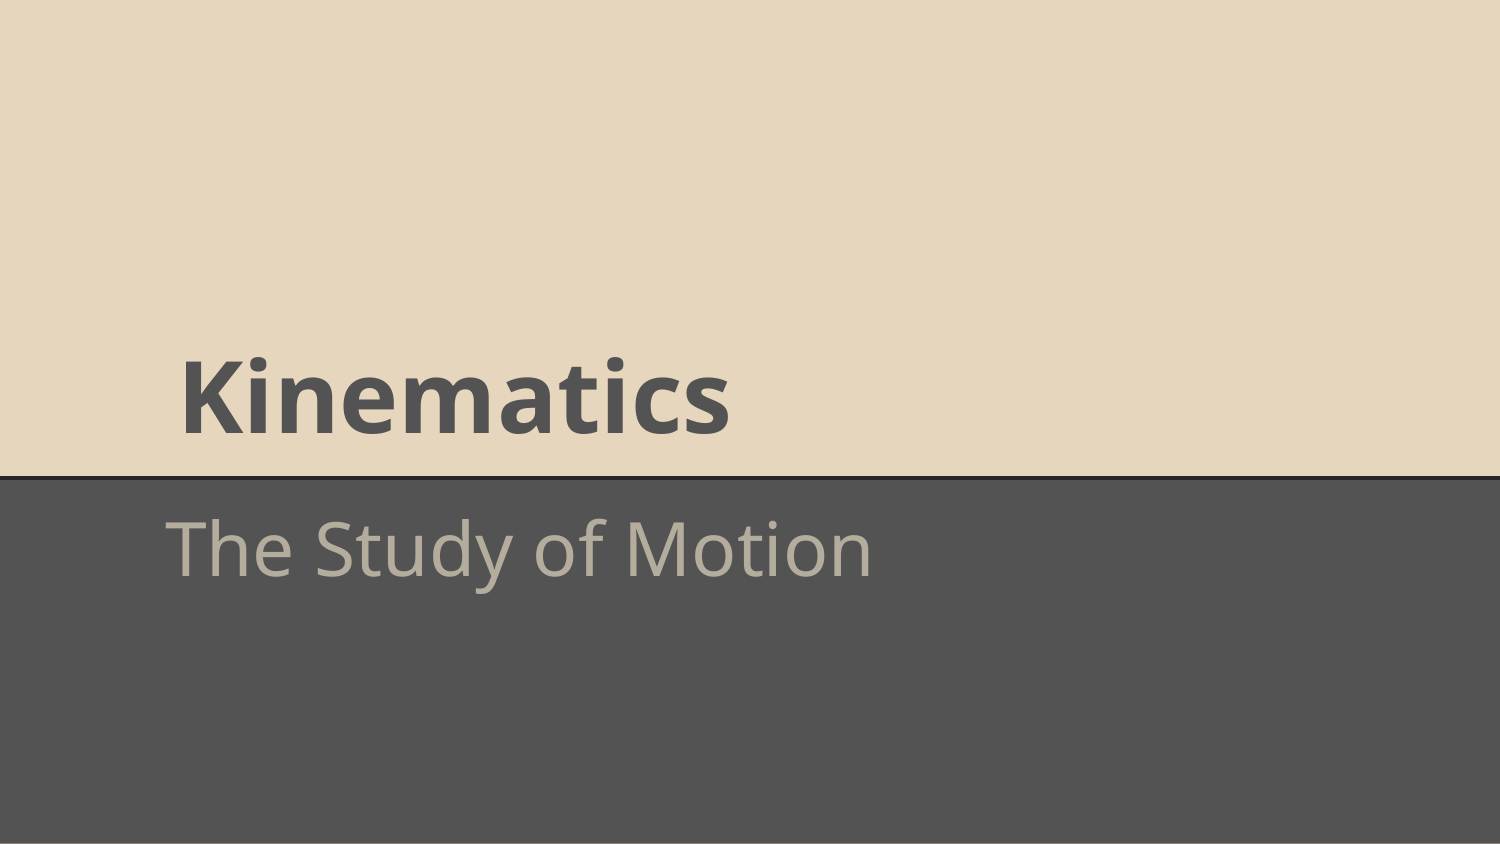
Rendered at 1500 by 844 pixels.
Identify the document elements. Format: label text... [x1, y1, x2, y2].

subtitle The Study of Motion [112, 486, 1388, 642]
title Kinematics [112, 265, 1388, 469]
